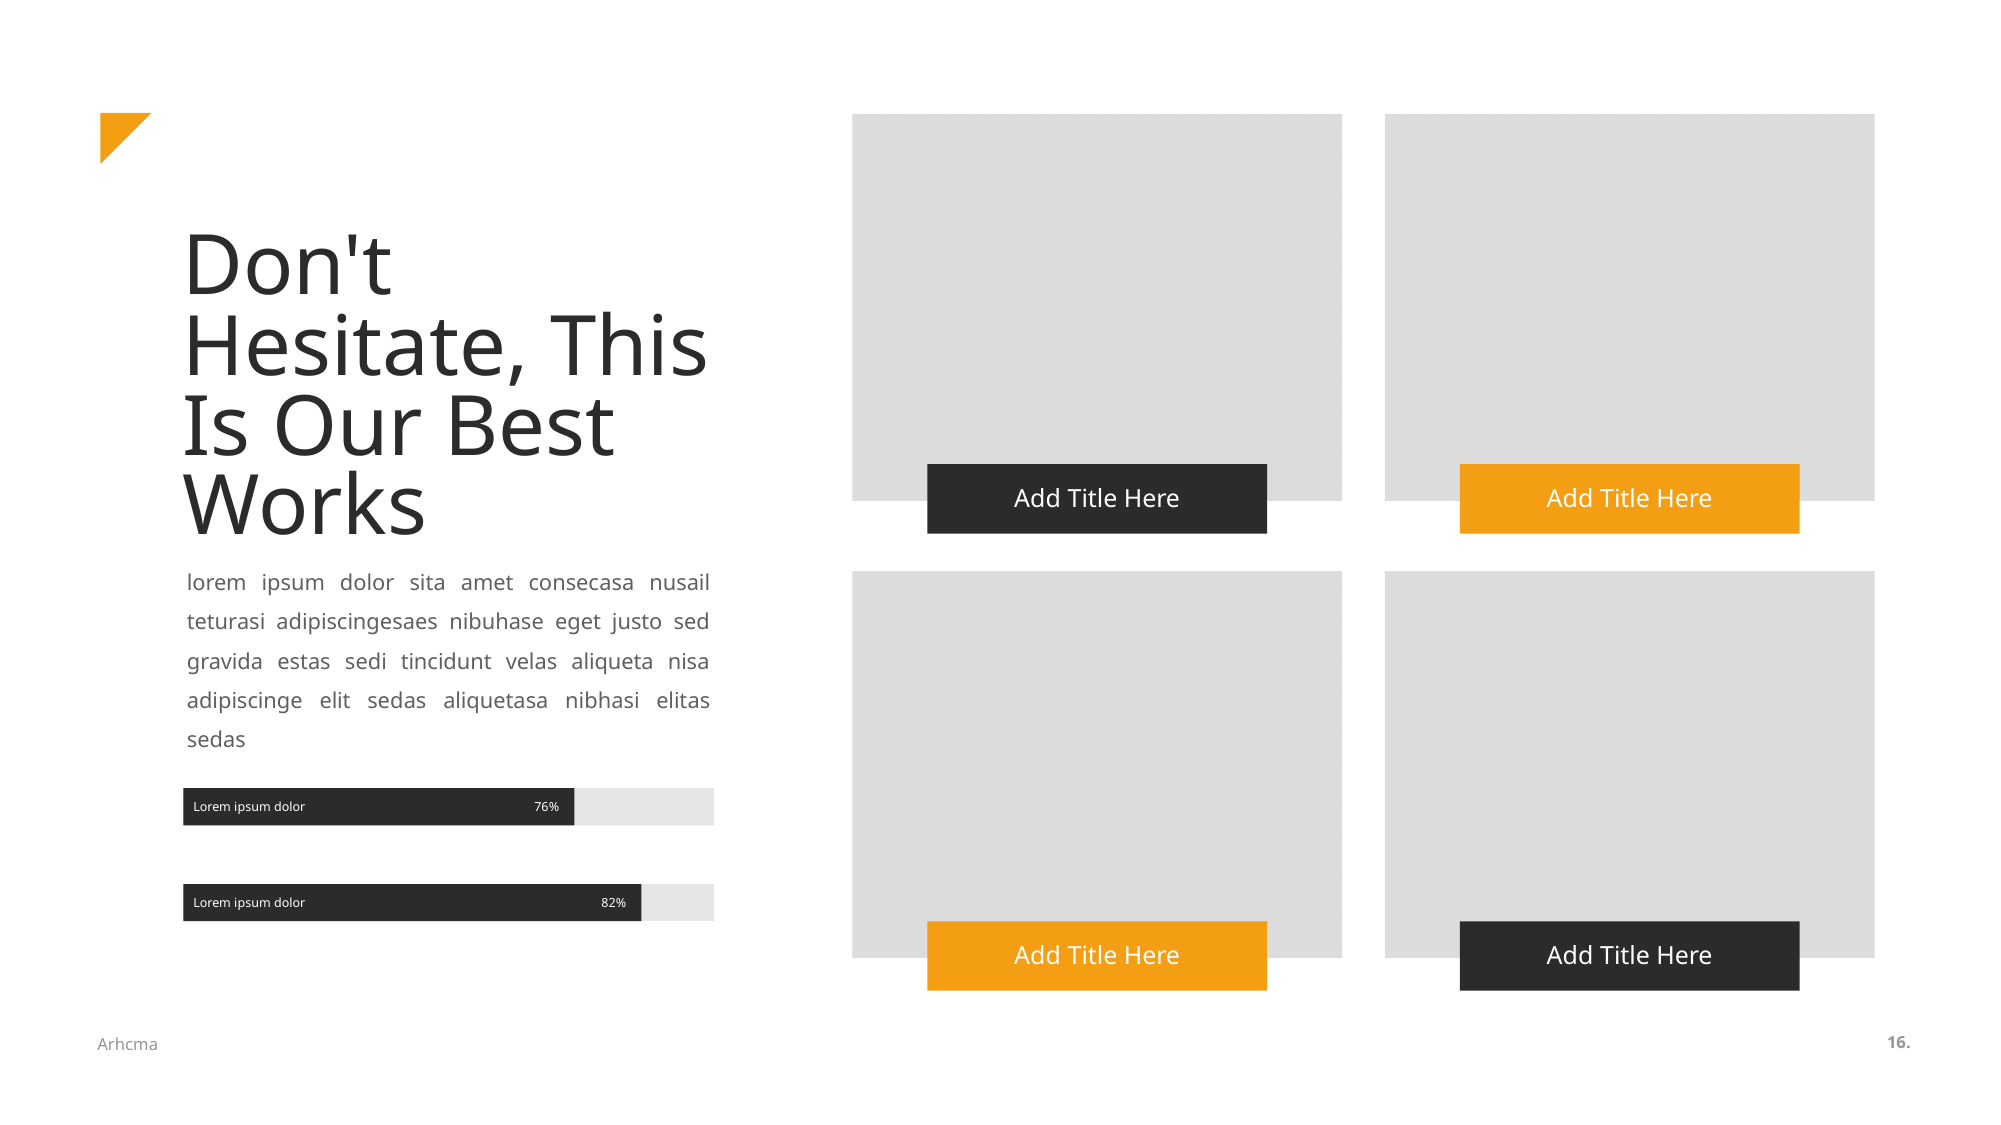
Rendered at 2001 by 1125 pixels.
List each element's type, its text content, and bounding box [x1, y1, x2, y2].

text_box Don't Hesitate, This Is Our Best Works [167, 223, 747, 559]
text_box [927, 464, 1268, 534]
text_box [183, 788, 715, 826]
text_box [99, 111, 154, 167]
picture [1384, 571, 1875, 958]
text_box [83, 1024, 1924, 1062]
picture [852, 571, 1343, 958]
text_box lorem ipsum dolor sita amet consecasa nusail teturasi adipiscingesaes nibuhase eget justo sed gravida estas sedi tincidunt velas aliqueta nisa adipiscinge elit sedas aliquetasa nibhasi elitas sedas [172, 548, 725, 760]
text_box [1459, 464, 1800, 534]
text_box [183, 884, 715, 922]
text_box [927, 921, 1268, 991]
picture [852, 114, 1343, 501]
picture [1384, 114, 1875, 501]
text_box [1459, 921, 1800, 991]
